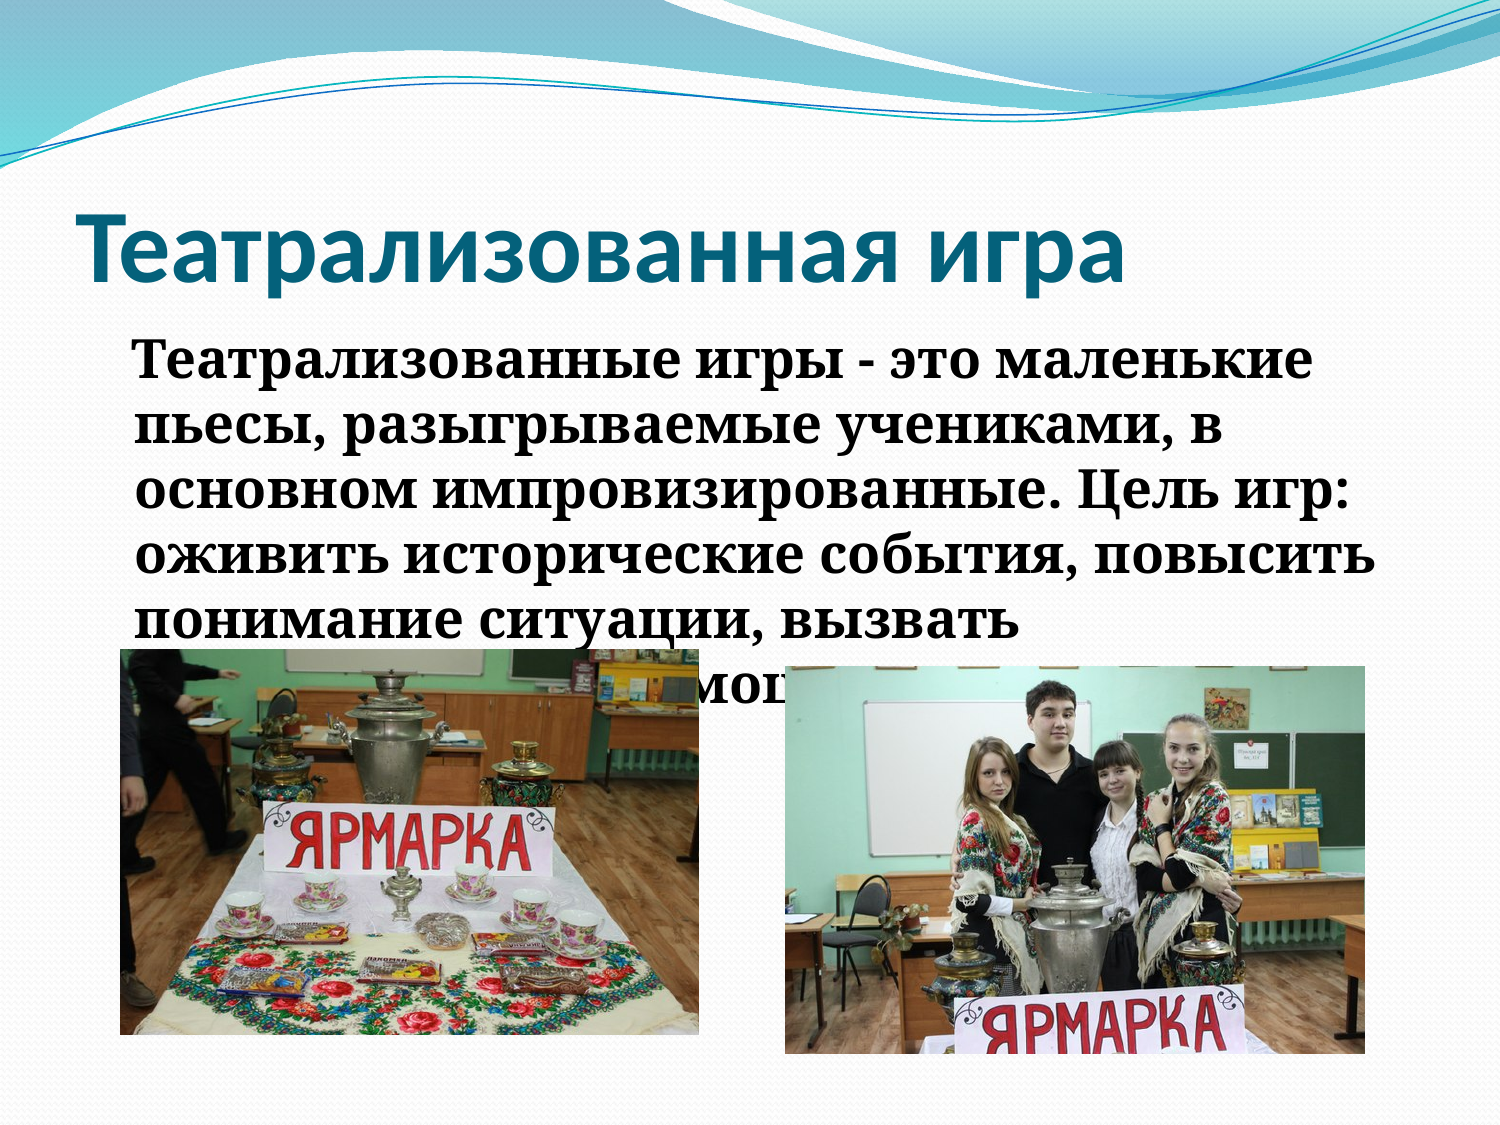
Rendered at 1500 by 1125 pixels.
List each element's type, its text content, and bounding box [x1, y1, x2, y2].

picture [120, 648, 700, 1036]
list Театрализованные игры - это маленькие пьесы, разыгрываемые учениками, в основном импровизированные. Цель игр: оживить исторические события, повысить понимание ситуации, вызвать сопереживание и эмоции [75, 317, 1425, 1038]
title Театрализованная игра [75, 115, 1425, 303]
picture [785, 666, 1365, 1054]
